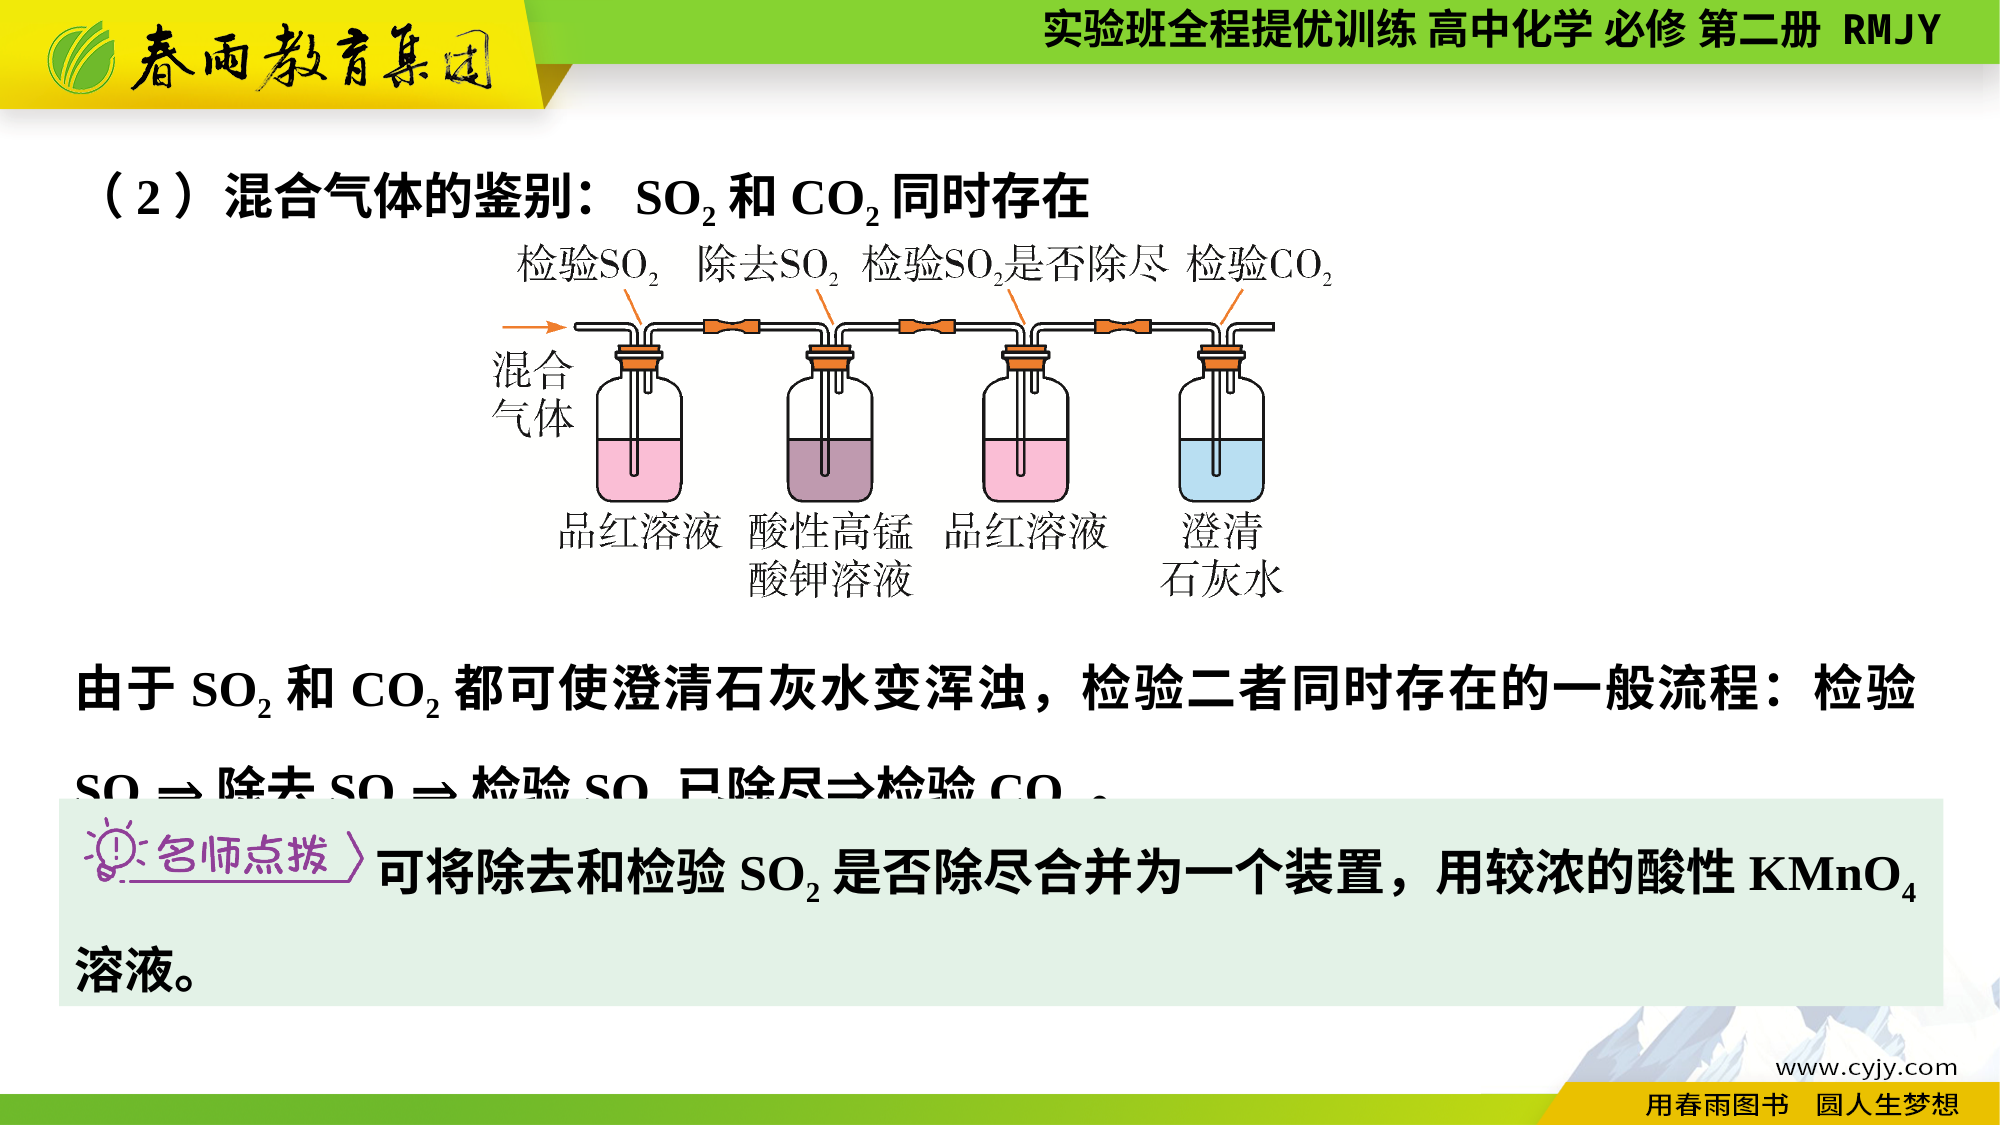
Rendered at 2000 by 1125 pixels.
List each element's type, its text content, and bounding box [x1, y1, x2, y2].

text_box 可将除去和检验SO2是否除尽合并为一个装置，用较浓的酸性KMnO4溶液。 [59, 798, 1944, 1007]
picture [0, 0, 2000, 1125]
list （2）混合气体的鉴别：SO2和CO2同时存在 由于SO2和CO2都可使澄清石灰水变浑浊，检验二者同时存在的一般流程：检验SO2⇒除去SO2⇒检验SO2已除尽⇒检验CO2。 [59, 122, 1944, 798]
